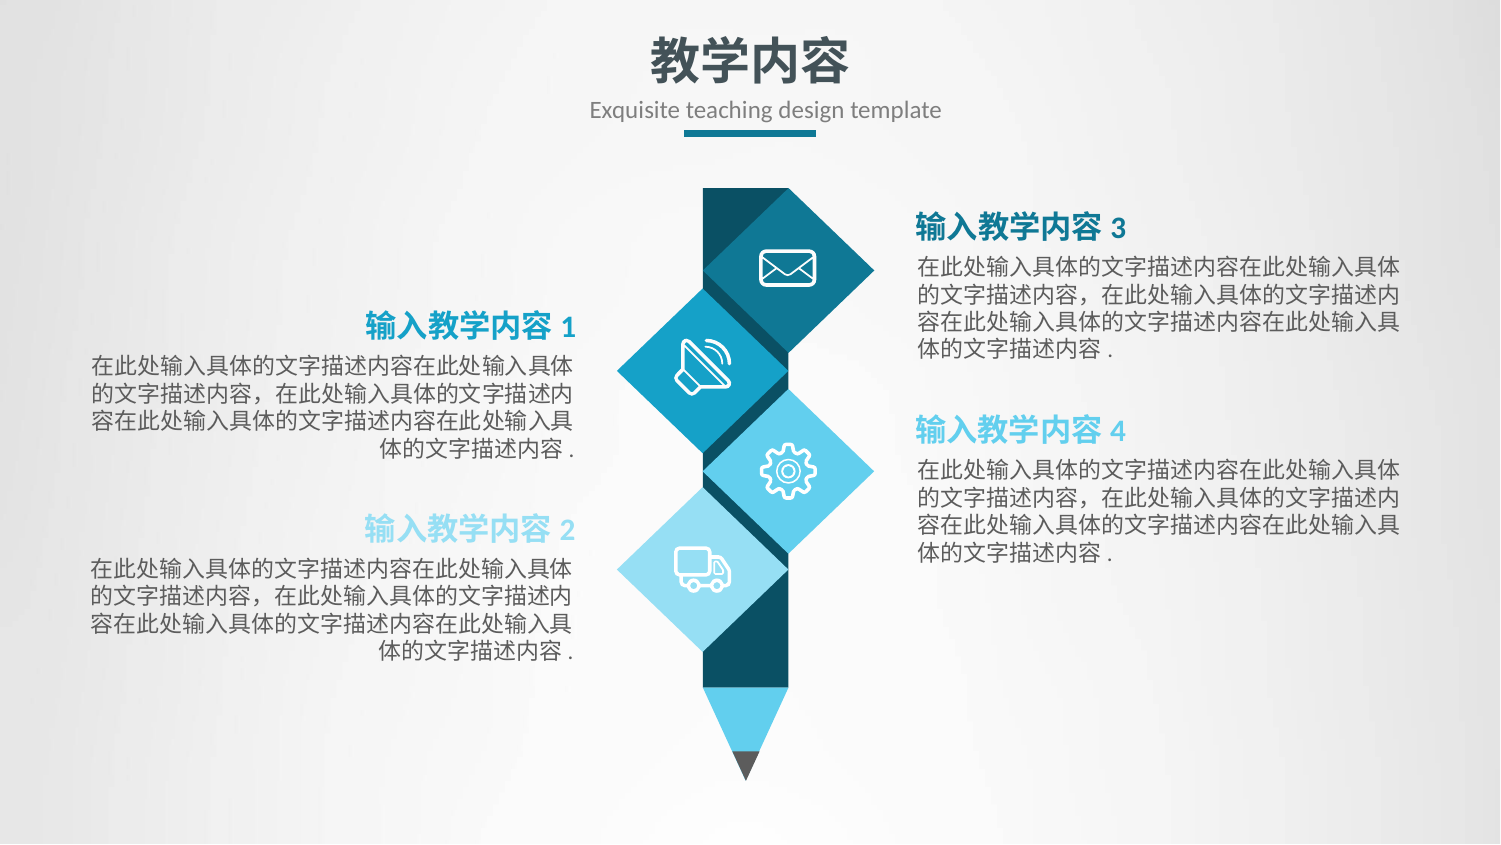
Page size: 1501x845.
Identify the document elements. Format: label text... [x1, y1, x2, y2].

text_box Exquisite teaching design template [578, 88, 954, 130]
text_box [702, 388, 875, 554]
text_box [702, 652, 789, 781]
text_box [902, 403, 1434, 575]
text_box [57, 299, 589, 471]
picture [0, 0, 1501, 844]
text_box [702, 188, 875, 353]
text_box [616, 487, 789, 652]
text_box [902, 199, 1435, 372]
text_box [57, 501, 589, 674]
title 教学内容 [226, 0, 1275, 120]
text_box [616, 288, 789, 454]
